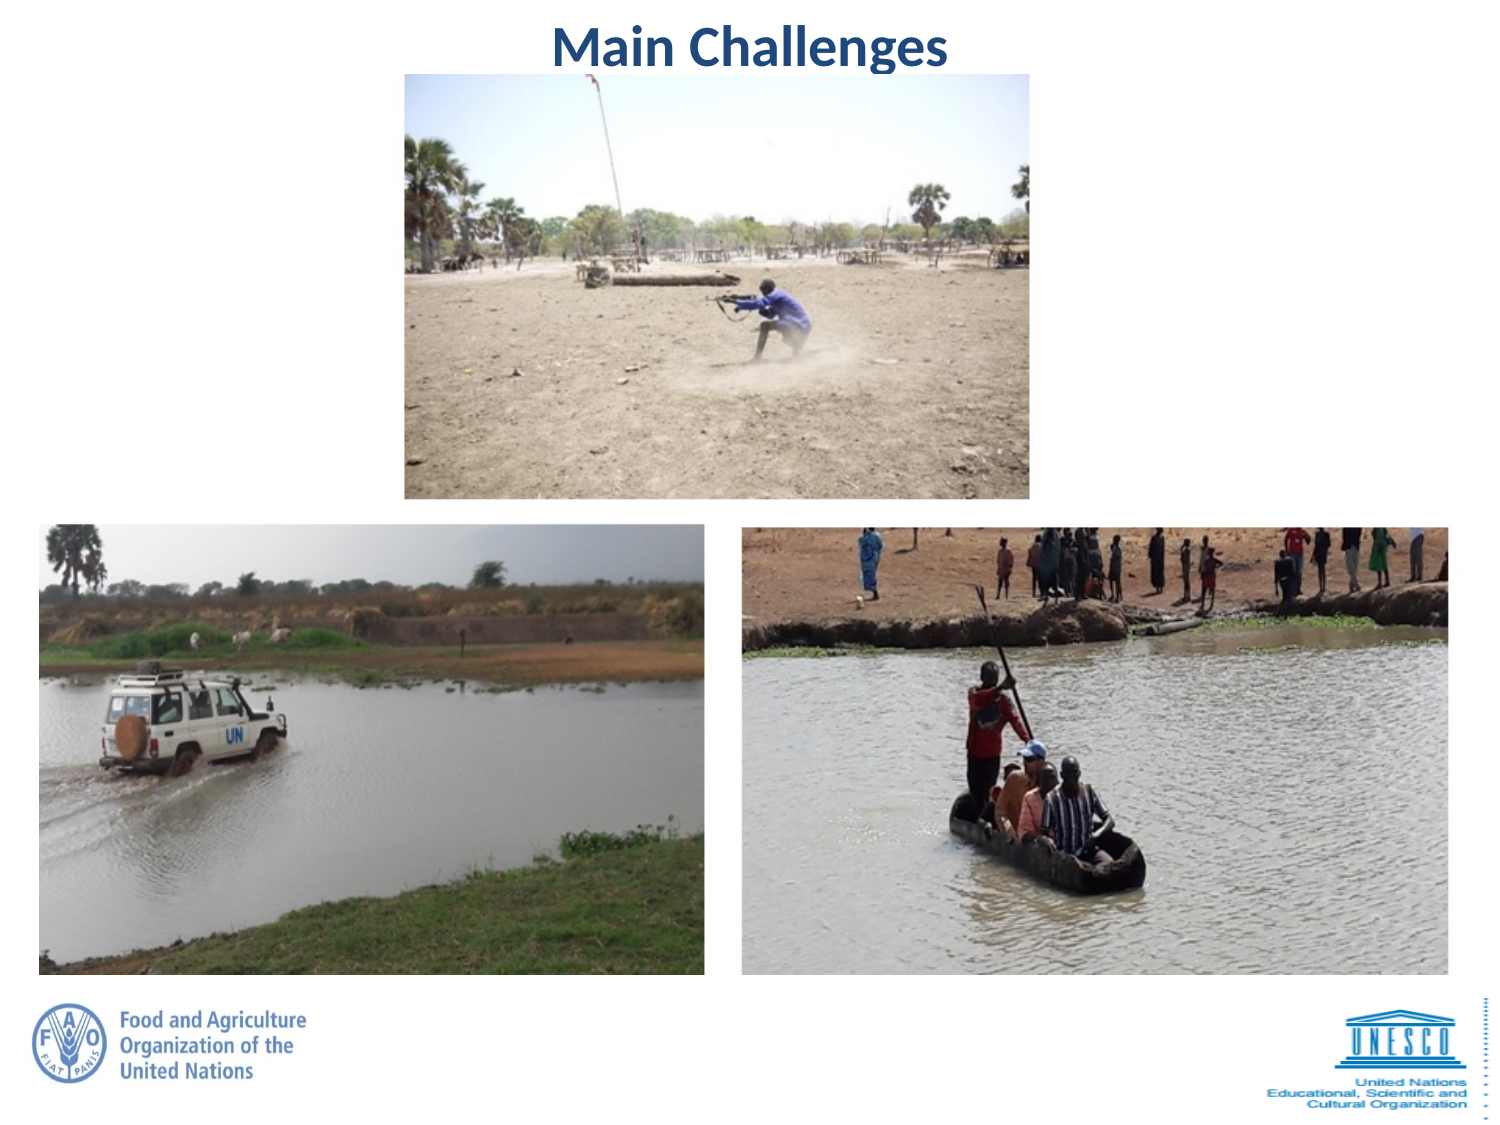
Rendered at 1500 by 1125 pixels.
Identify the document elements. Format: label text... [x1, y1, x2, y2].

picture [0, 74, 1462, 1117]
picture [1262, 997, 1495, 1125]
title Main Challenges [75, 0, 1425, 73]
